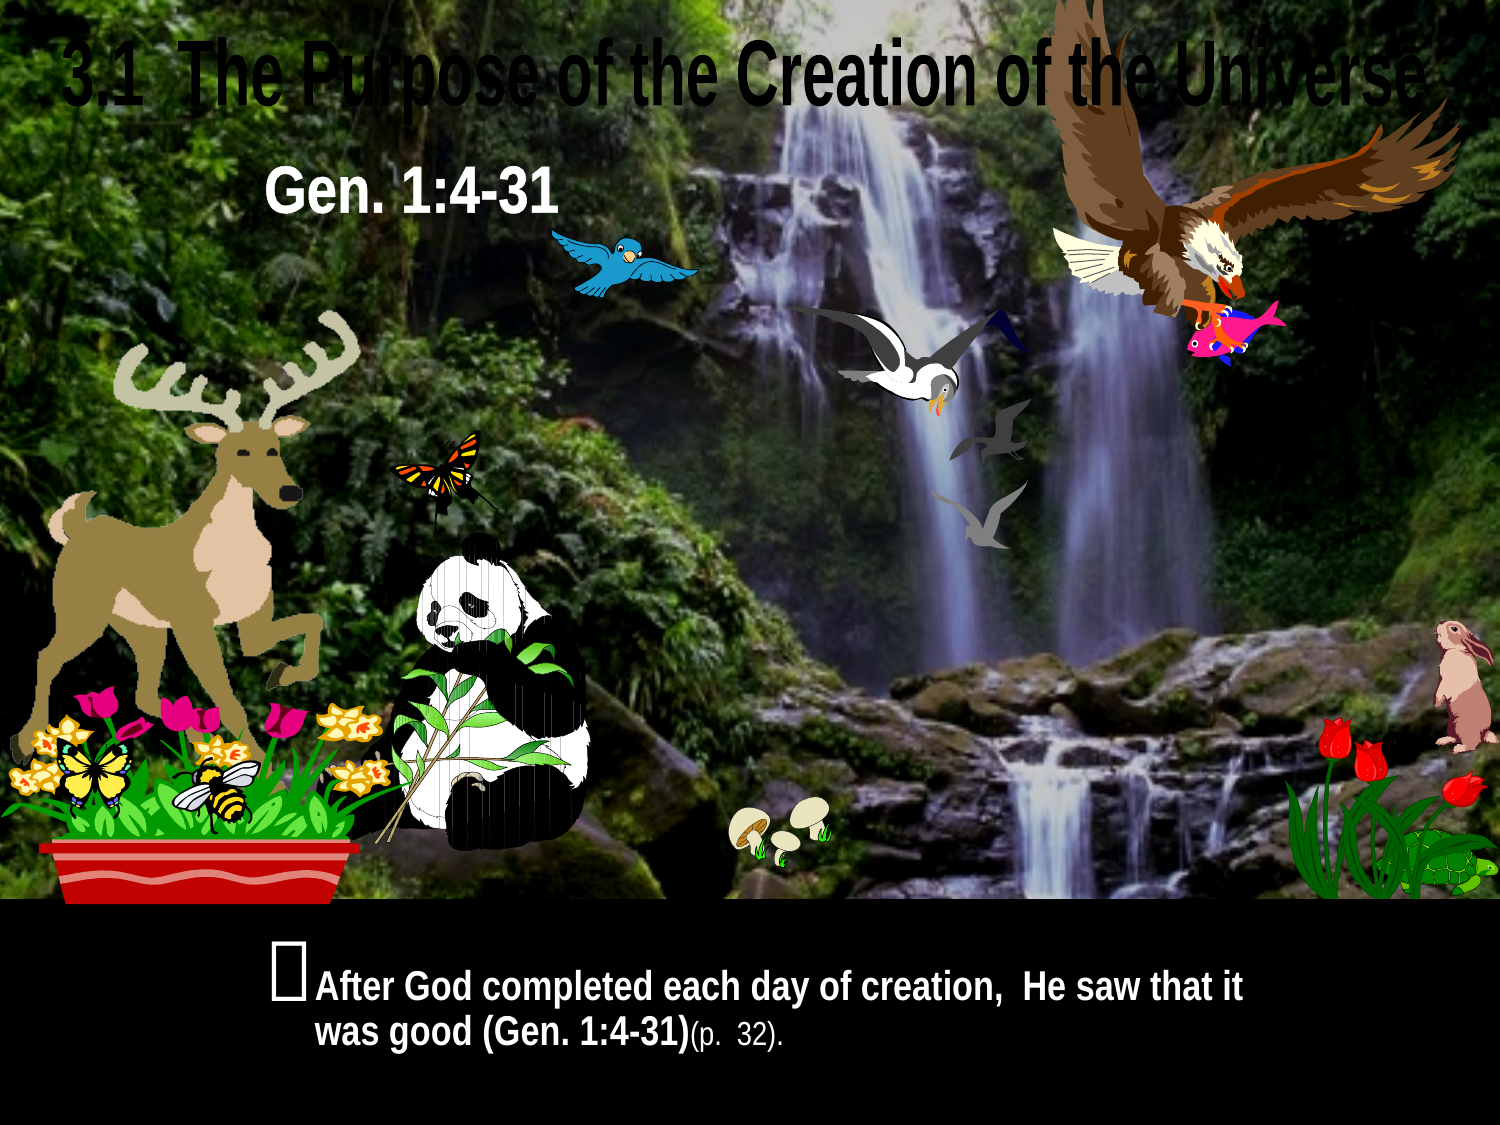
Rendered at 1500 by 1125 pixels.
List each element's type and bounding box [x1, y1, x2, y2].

text_box [1186, 362, 1287, 367]
text_box [548, 228, 700, 299]
text_box [0, 685, 413, 905]
text_box [1284, 716, 1500, 901]
text_box [1036, 0, 1462, 355]
text_box [249, 949, 1263, 1063]
text_box [386, 428, 500, 539]
text_box [1428, 616, 1500, 715]
text_box [723, 791, 837, 868]
text_box [786, 303, 1033, 551]
picture [0, 0, 1500, 1117]
